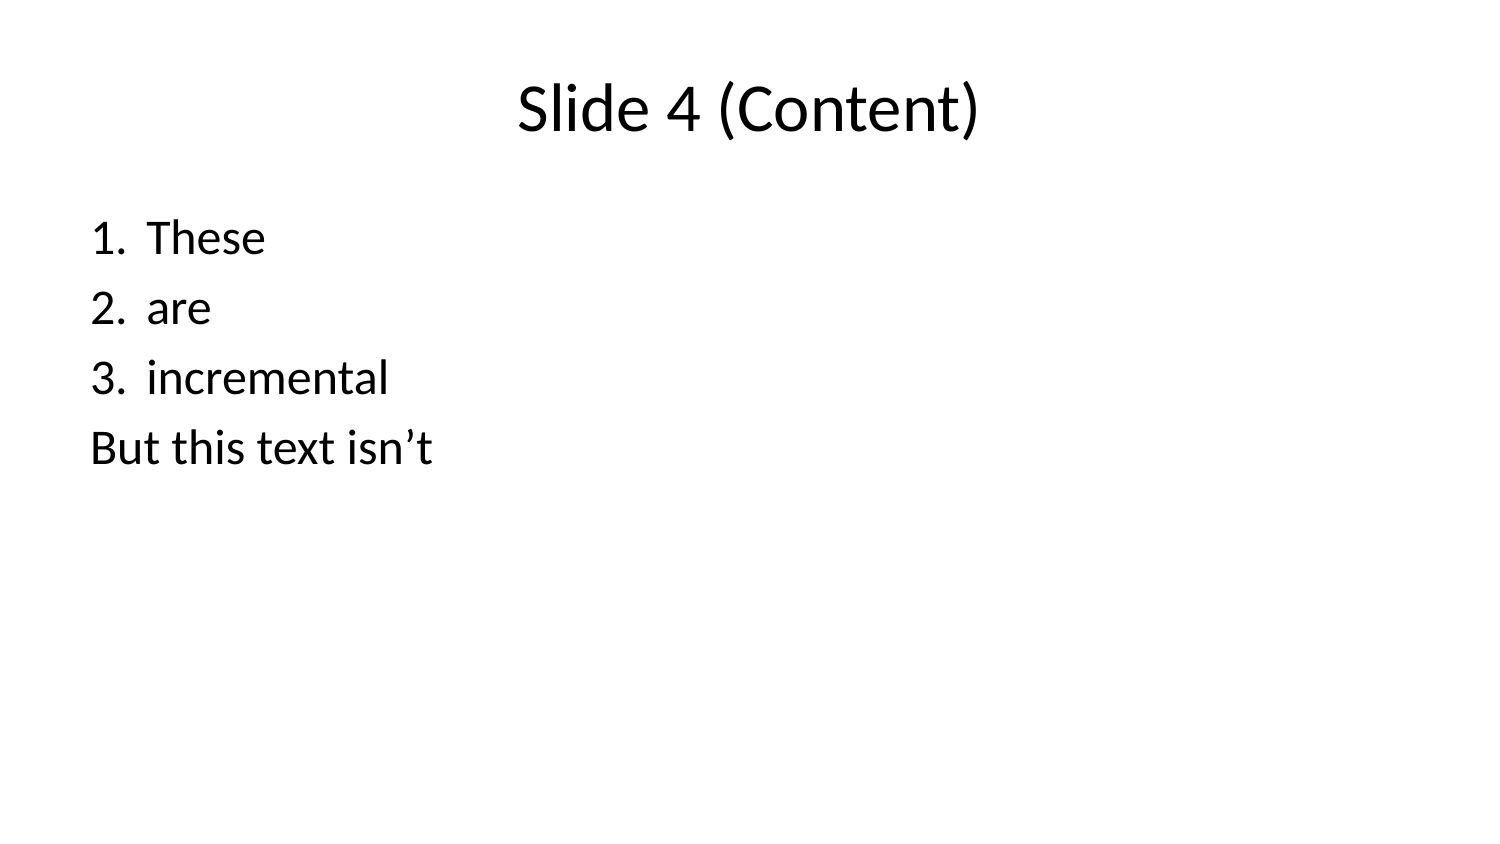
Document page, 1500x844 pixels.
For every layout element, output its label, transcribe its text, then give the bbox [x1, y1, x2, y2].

list These are incremental But this text isn’t [75, 196, 1425, 754]
title Slide 4 (Content) [75, 33, 1425, 175]
